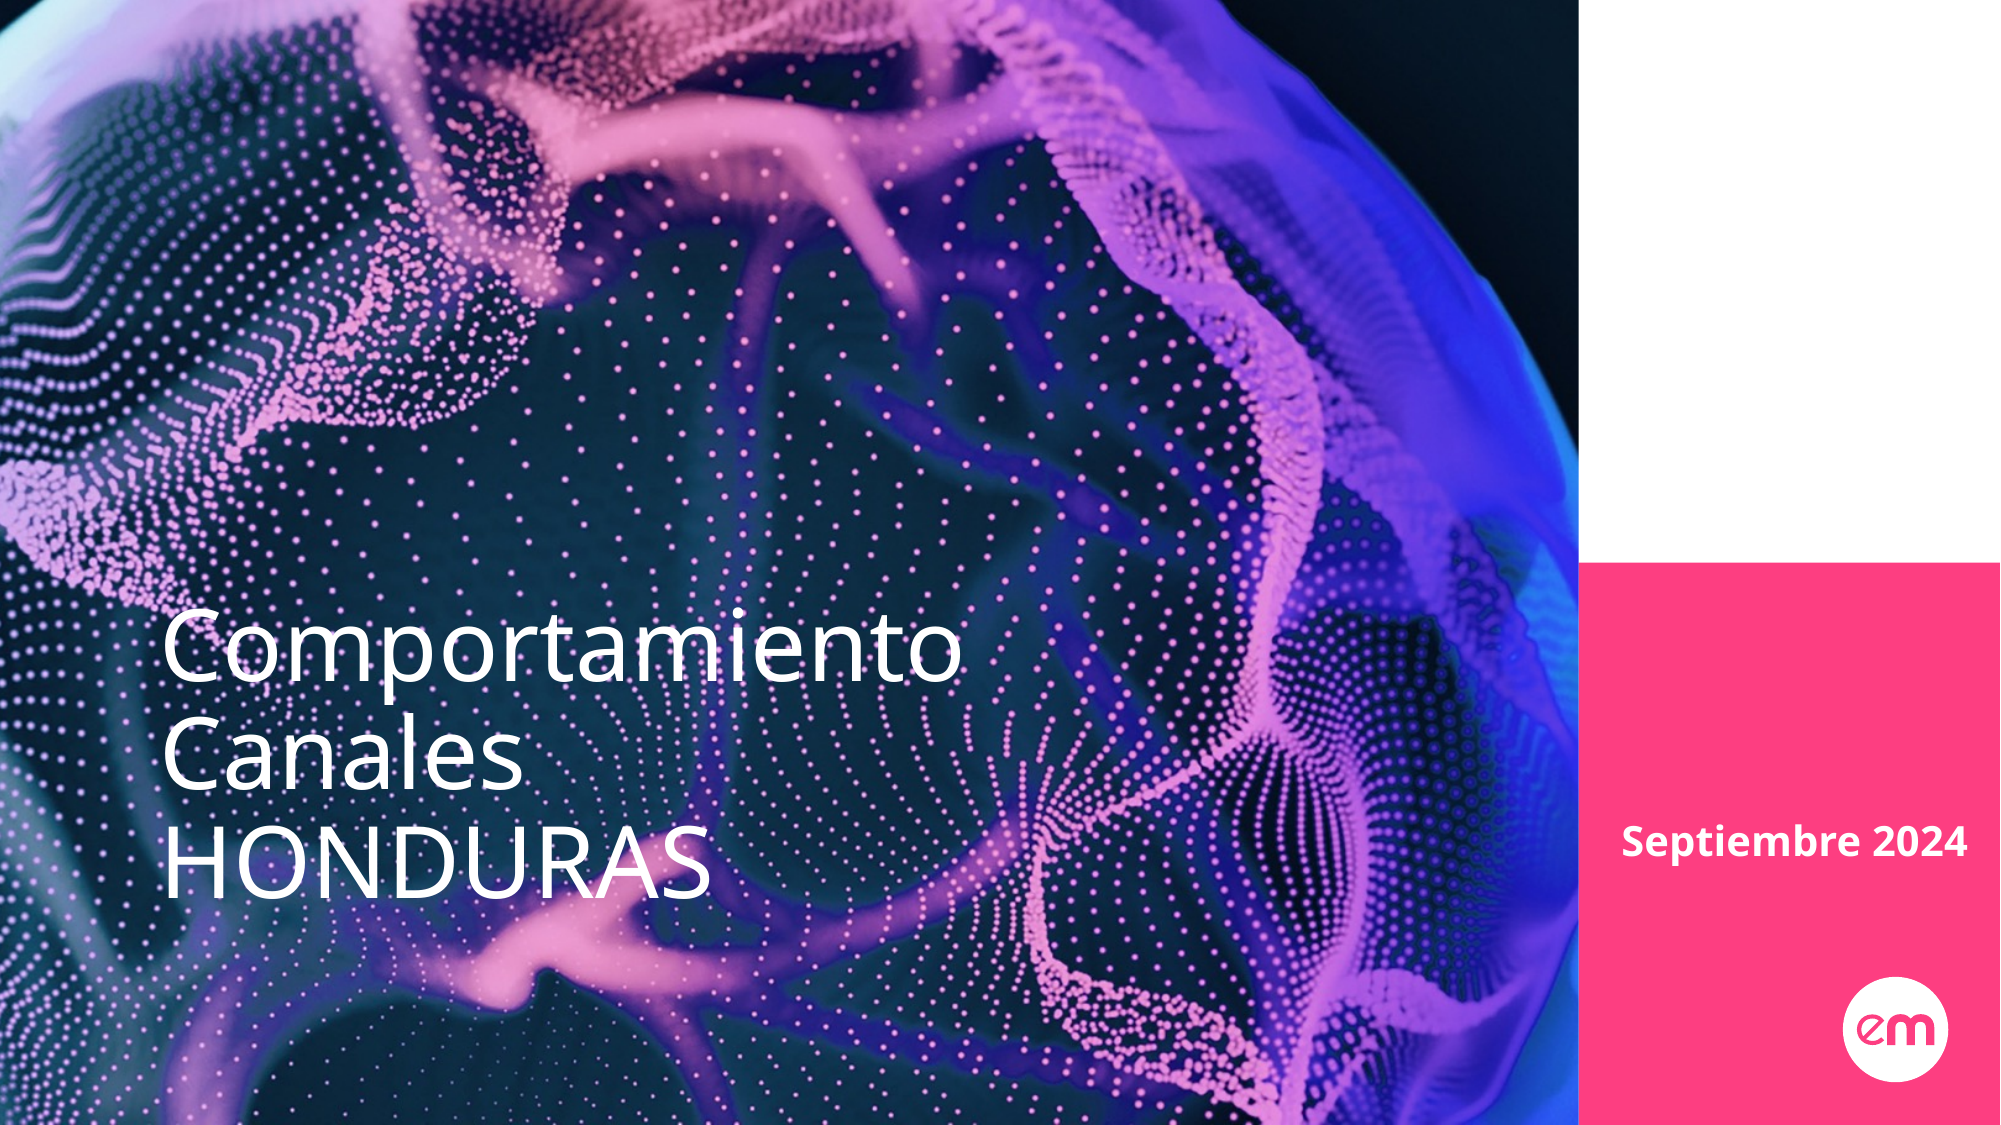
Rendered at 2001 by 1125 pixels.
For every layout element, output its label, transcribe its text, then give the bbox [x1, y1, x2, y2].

list Septiembre 2024 [1589, 817, 1984, 908]
picture [0, 0, 1579, 1125]
